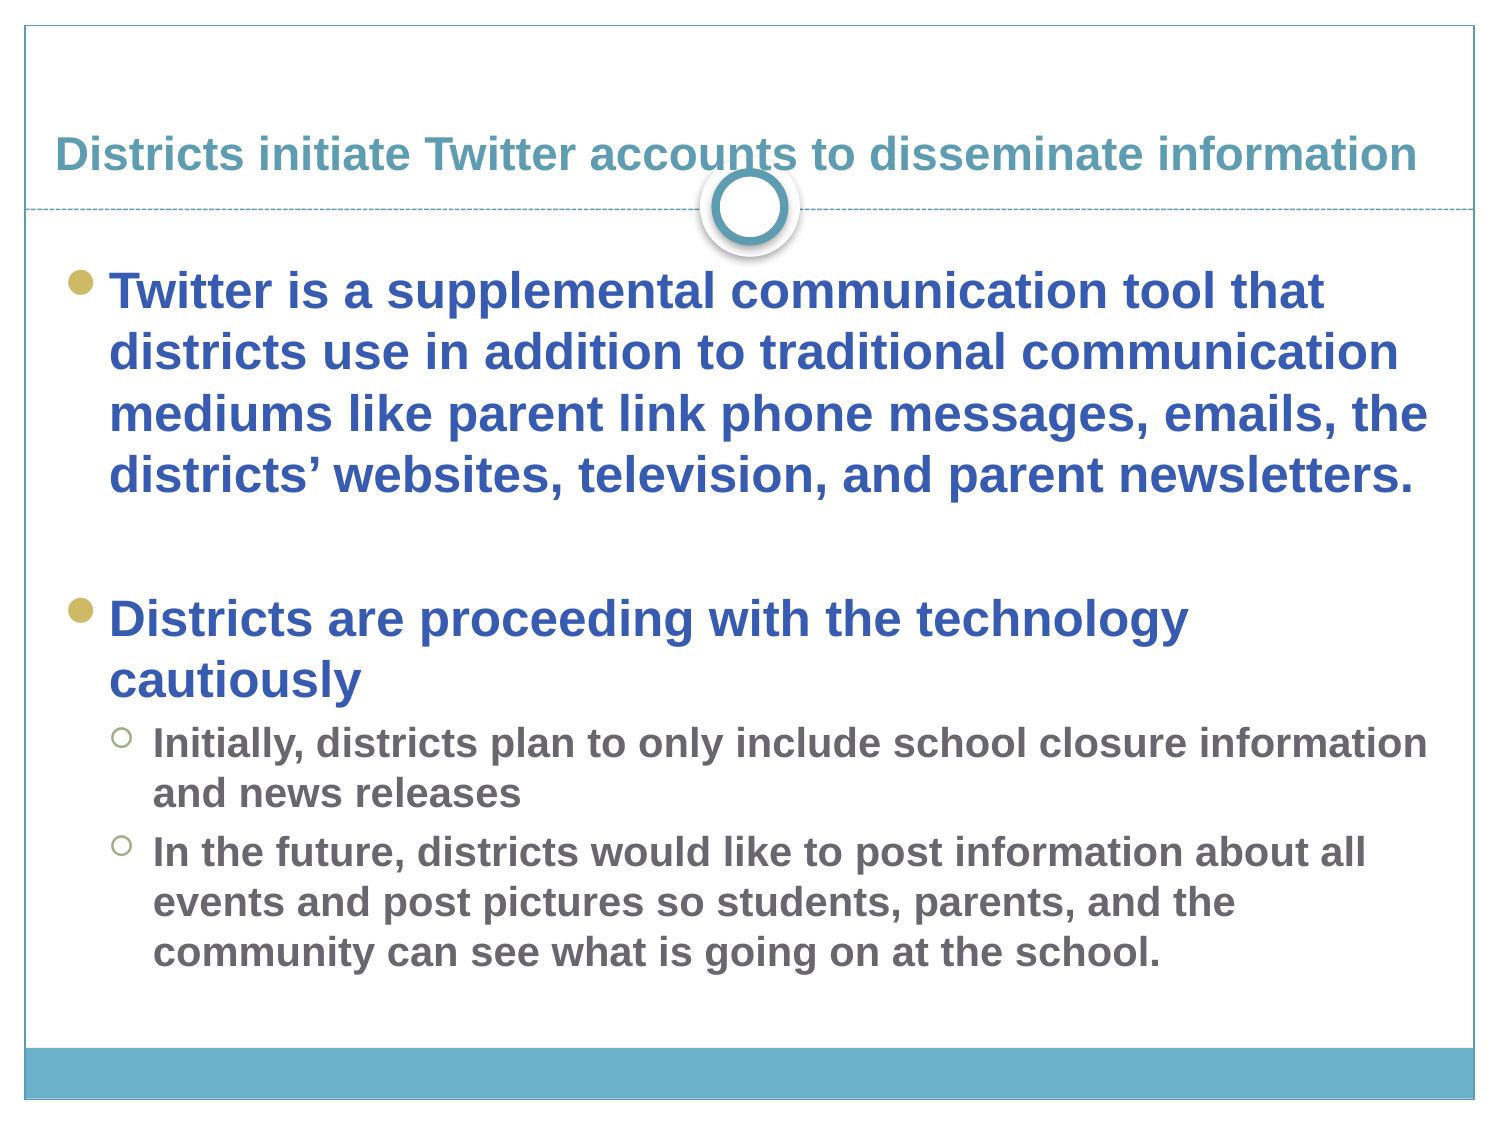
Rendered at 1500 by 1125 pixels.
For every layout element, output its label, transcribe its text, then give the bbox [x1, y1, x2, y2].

title Districts initiate Twitter accounts to disseminate information [37, 62, 1438, 188]
list Twitter is a supplemental communication tool that districts use in addition to traditional communication mediums like parent link phone messages, emails, the districts’ websites, television, and parent newsletters. Districts are proceeding with the technology cautiously Initially, districts plan to only include school closure information and news releases In the future, districts would like to post information about all events and post pictures so students, parents, and the community can see what is going on at the school. [49, 249, 1450, 1005]
